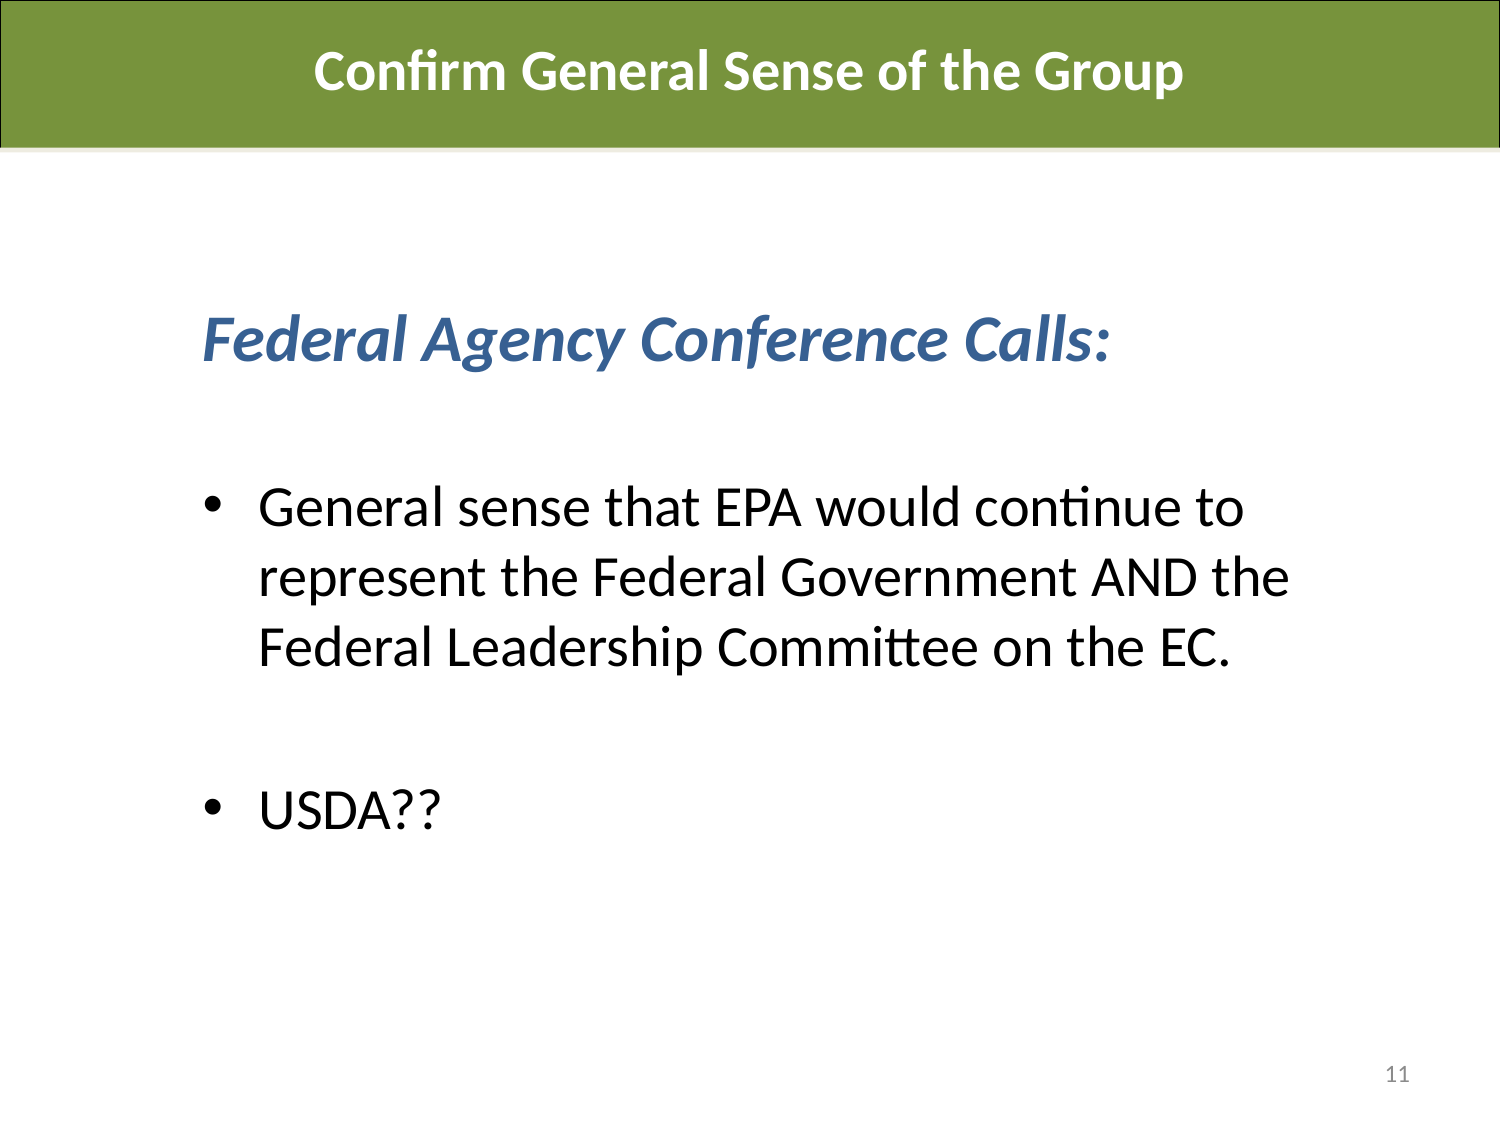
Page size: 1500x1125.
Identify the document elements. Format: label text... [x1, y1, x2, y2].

slide_number 11 [1074, 1042, 1425, 1103]
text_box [0, 0, 1500, 151]
list Federal Agency Conference Calls: General sense that EPA would continue to represent the Federal Government AND the Federal Leadership Committee on the EC. USDA?? [187, 287, 1425, 900]
